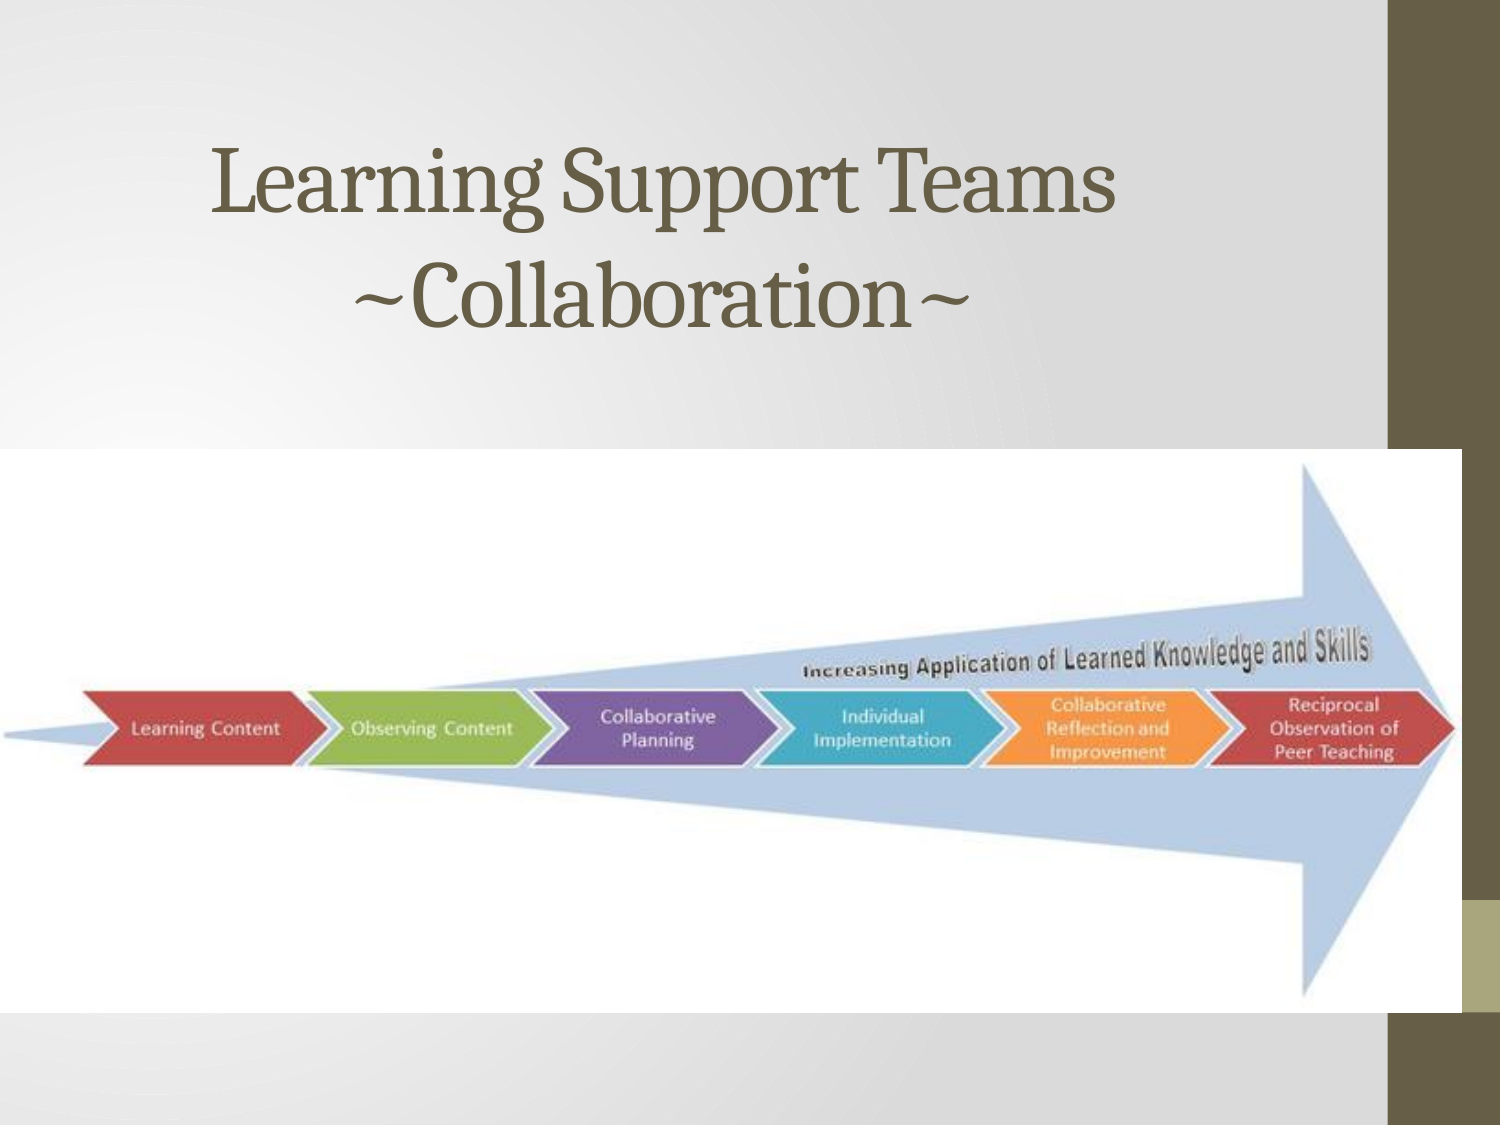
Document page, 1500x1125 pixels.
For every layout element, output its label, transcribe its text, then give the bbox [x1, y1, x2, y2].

title Learning Support Teams ~Collaboration~ [37, 62, 1288, 400]
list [0, 449, 1462, 1013]
